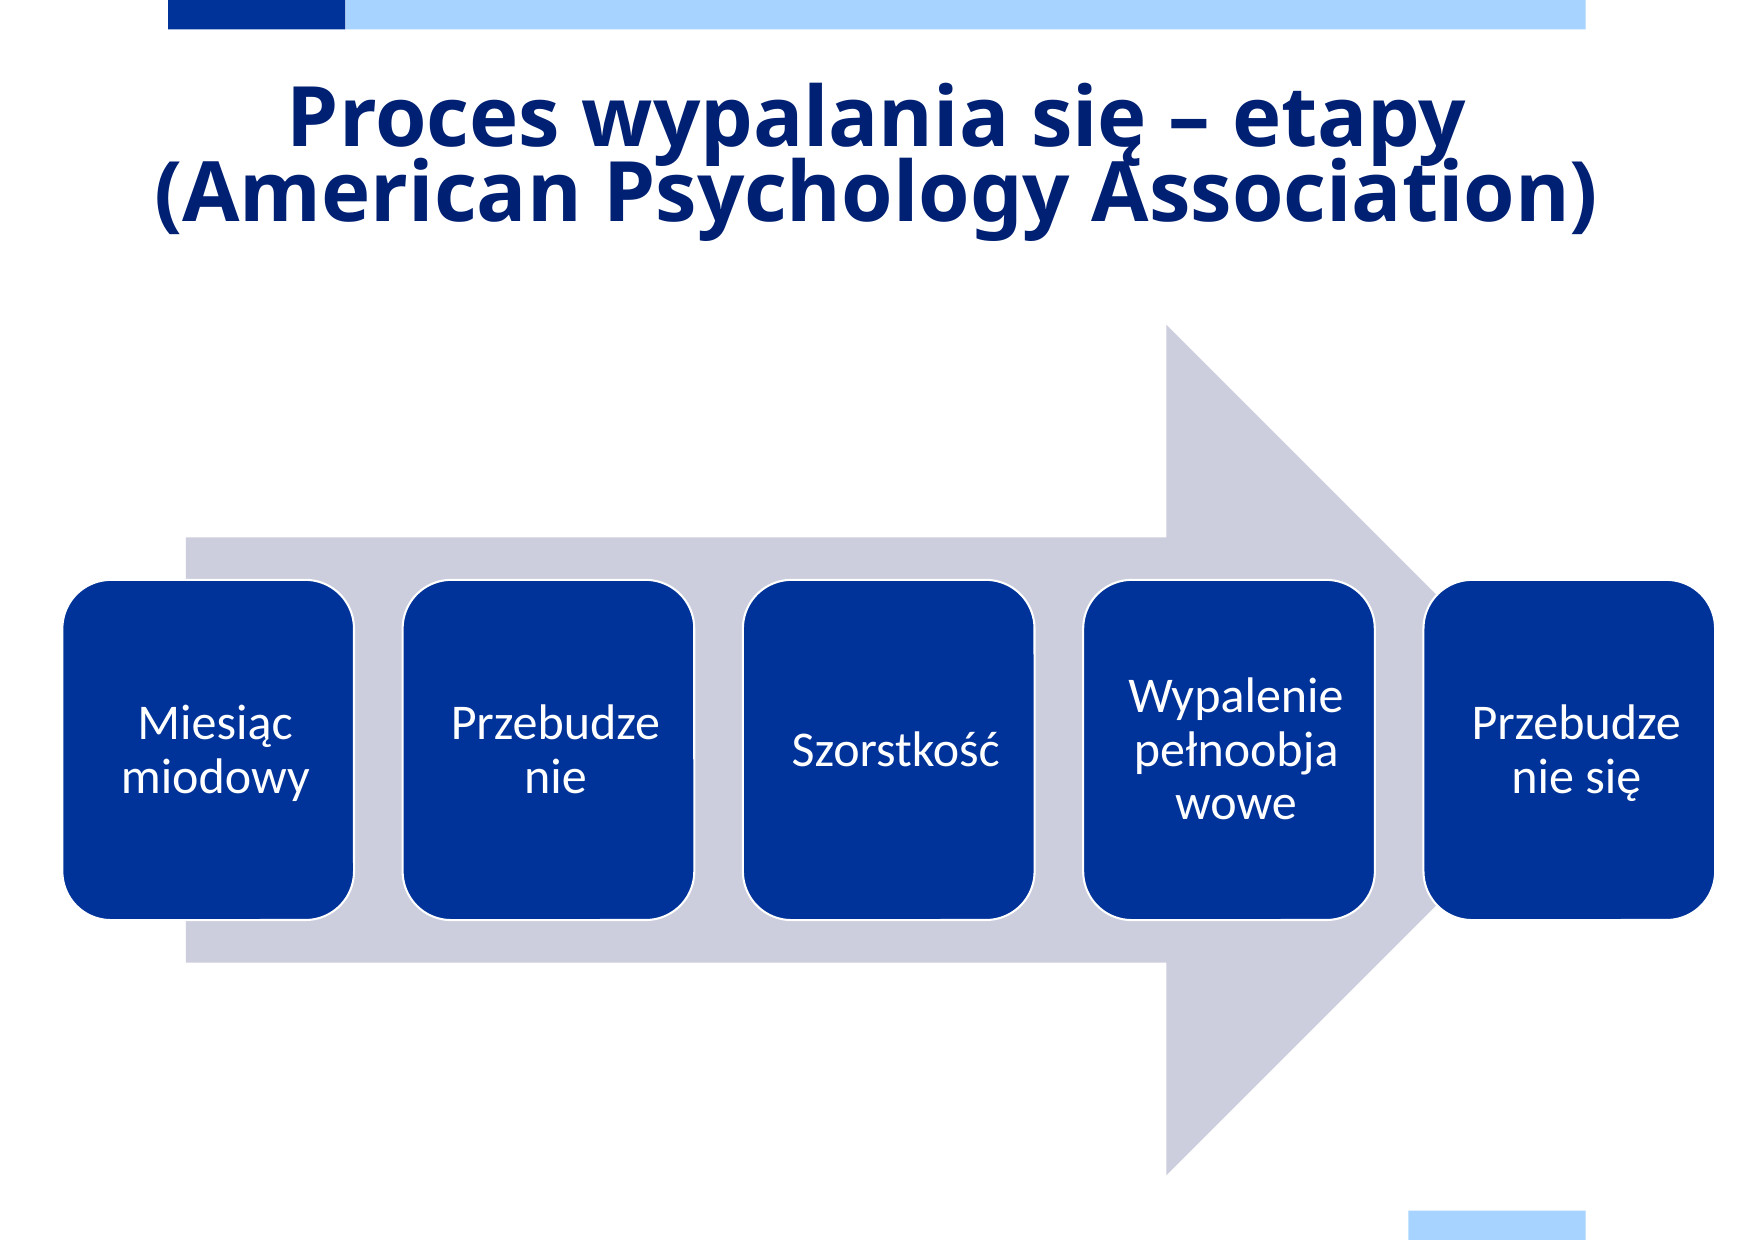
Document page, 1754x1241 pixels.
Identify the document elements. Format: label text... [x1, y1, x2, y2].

title Proces wypalania się – etapy (American Psychology Association) [97, 88, 1657, 290]
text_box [61, 324, 1716, 1176]
